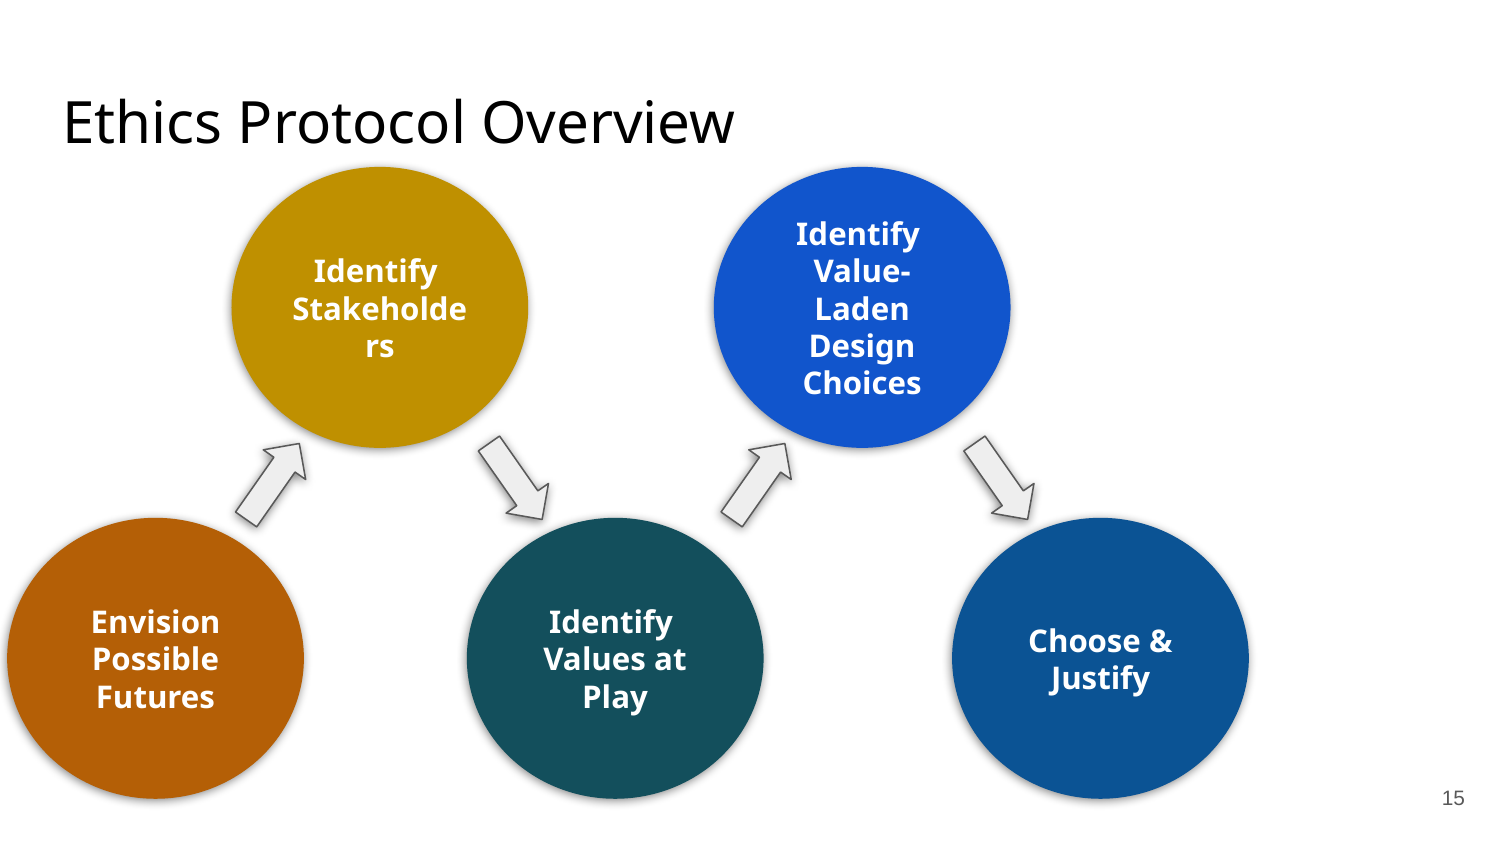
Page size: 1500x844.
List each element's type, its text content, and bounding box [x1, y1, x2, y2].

text_box [963, 436, 1034, 520]
text_box [235, 443, 306, 527]
text_box [721, 443, 792, 527]
text_box Identify Value-Laden Design Choices [713, 166, 1011, 448]
title Ethics Protocol Overview [51, 72, 1449, 167]
slide_number 15 [1389, 764, 1480, 830]
text_box Identify Stakeholders [231, 166, 529, 448]
text_box [478, 436, 549, 520]
text_box Choose & Justify [952, 517, 1249, 799]
text_box Envision Possible Futures [7, 517, 304, 799]
text_box Identify Values at Play [466, 517, 764, 799]
